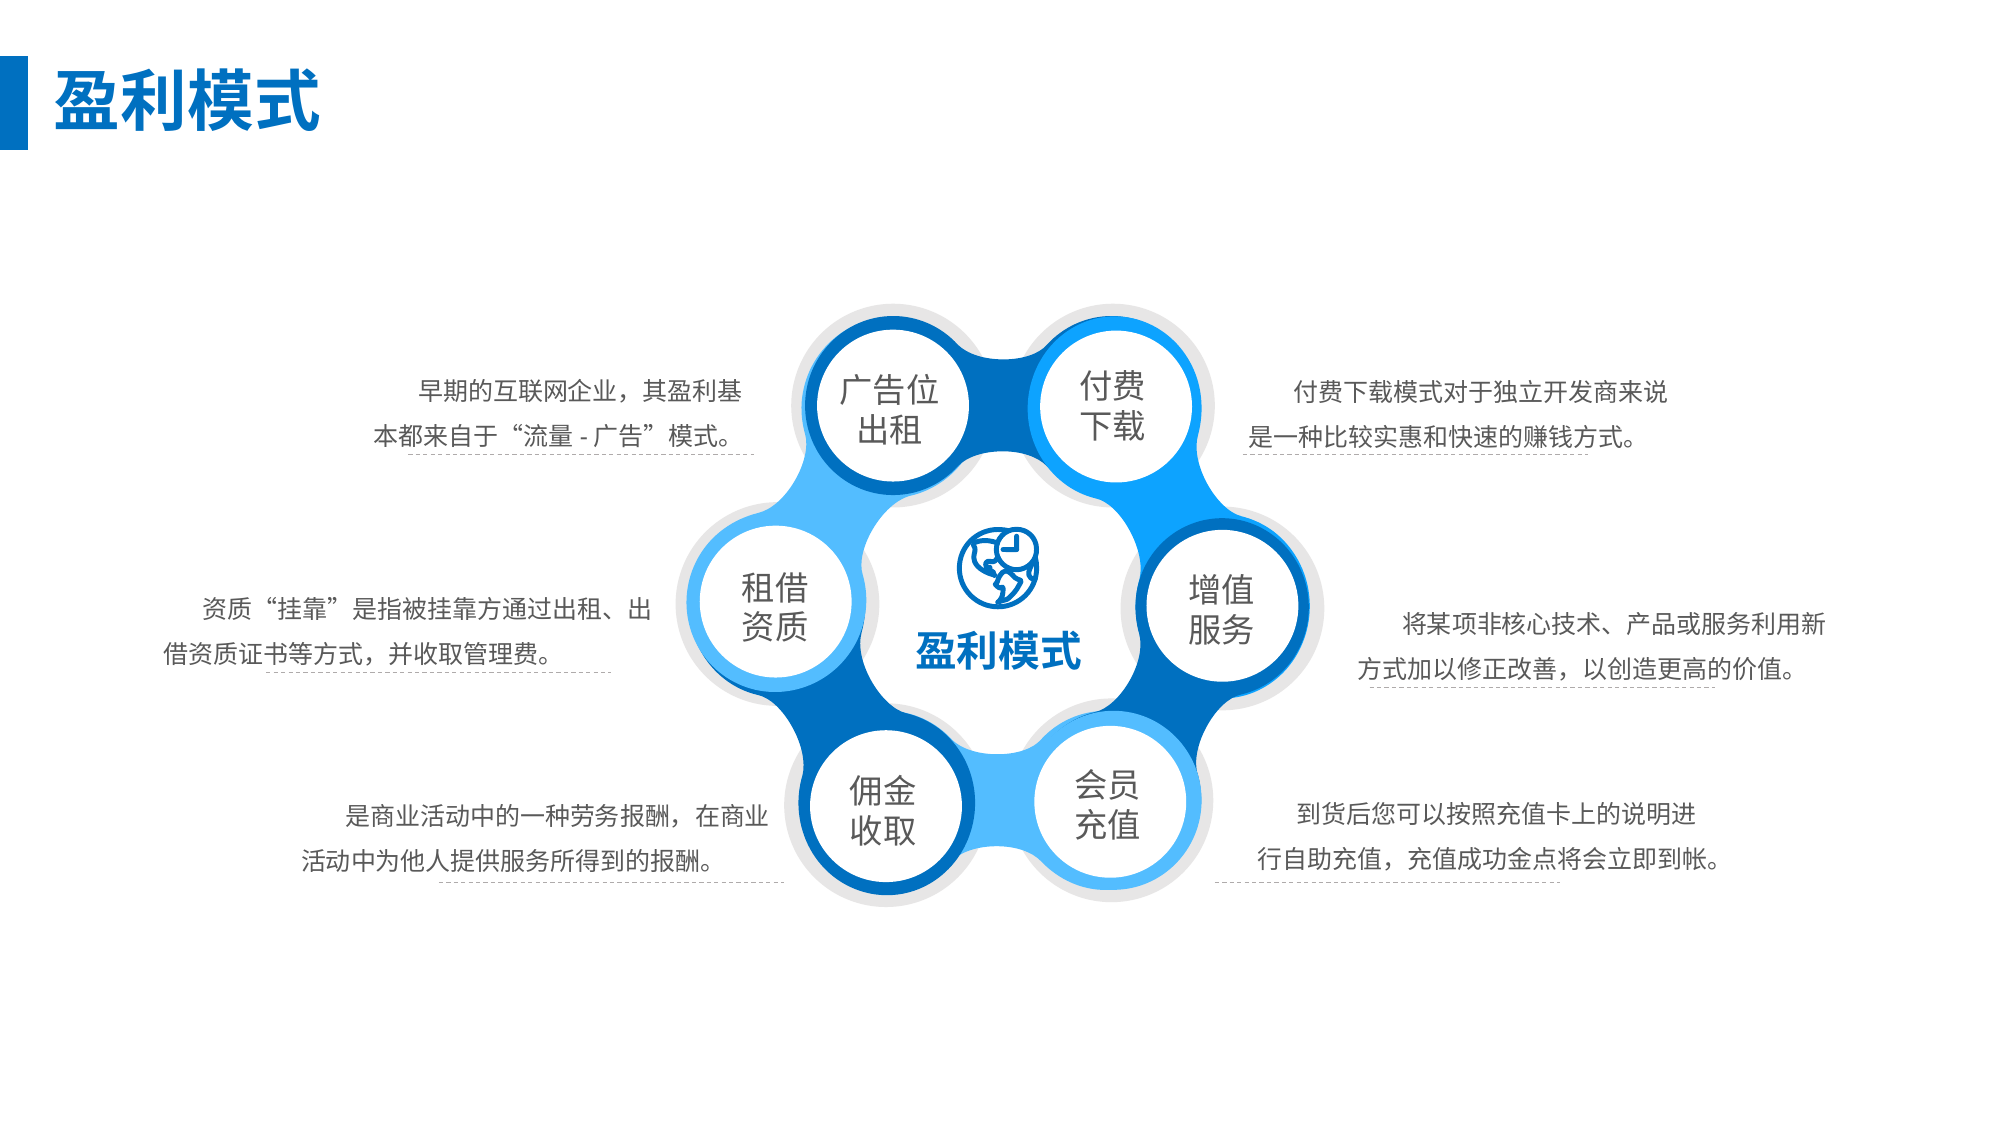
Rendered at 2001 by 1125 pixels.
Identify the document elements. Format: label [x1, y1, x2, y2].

text_box [149, 571, 672, 674]
text_box [1234, 354, 1691, 457]
text_box [1342, 586, 1863, 689]
text_box [900, 528, 1108, 684]
text_box [286, 777, 787, 883]
text_box [675, 300, 1325, 909]
text_box [358, 353, 771, 505]
text_box [0, 51, 372, 150]
text_box [1214, 776, 1732, 929]
